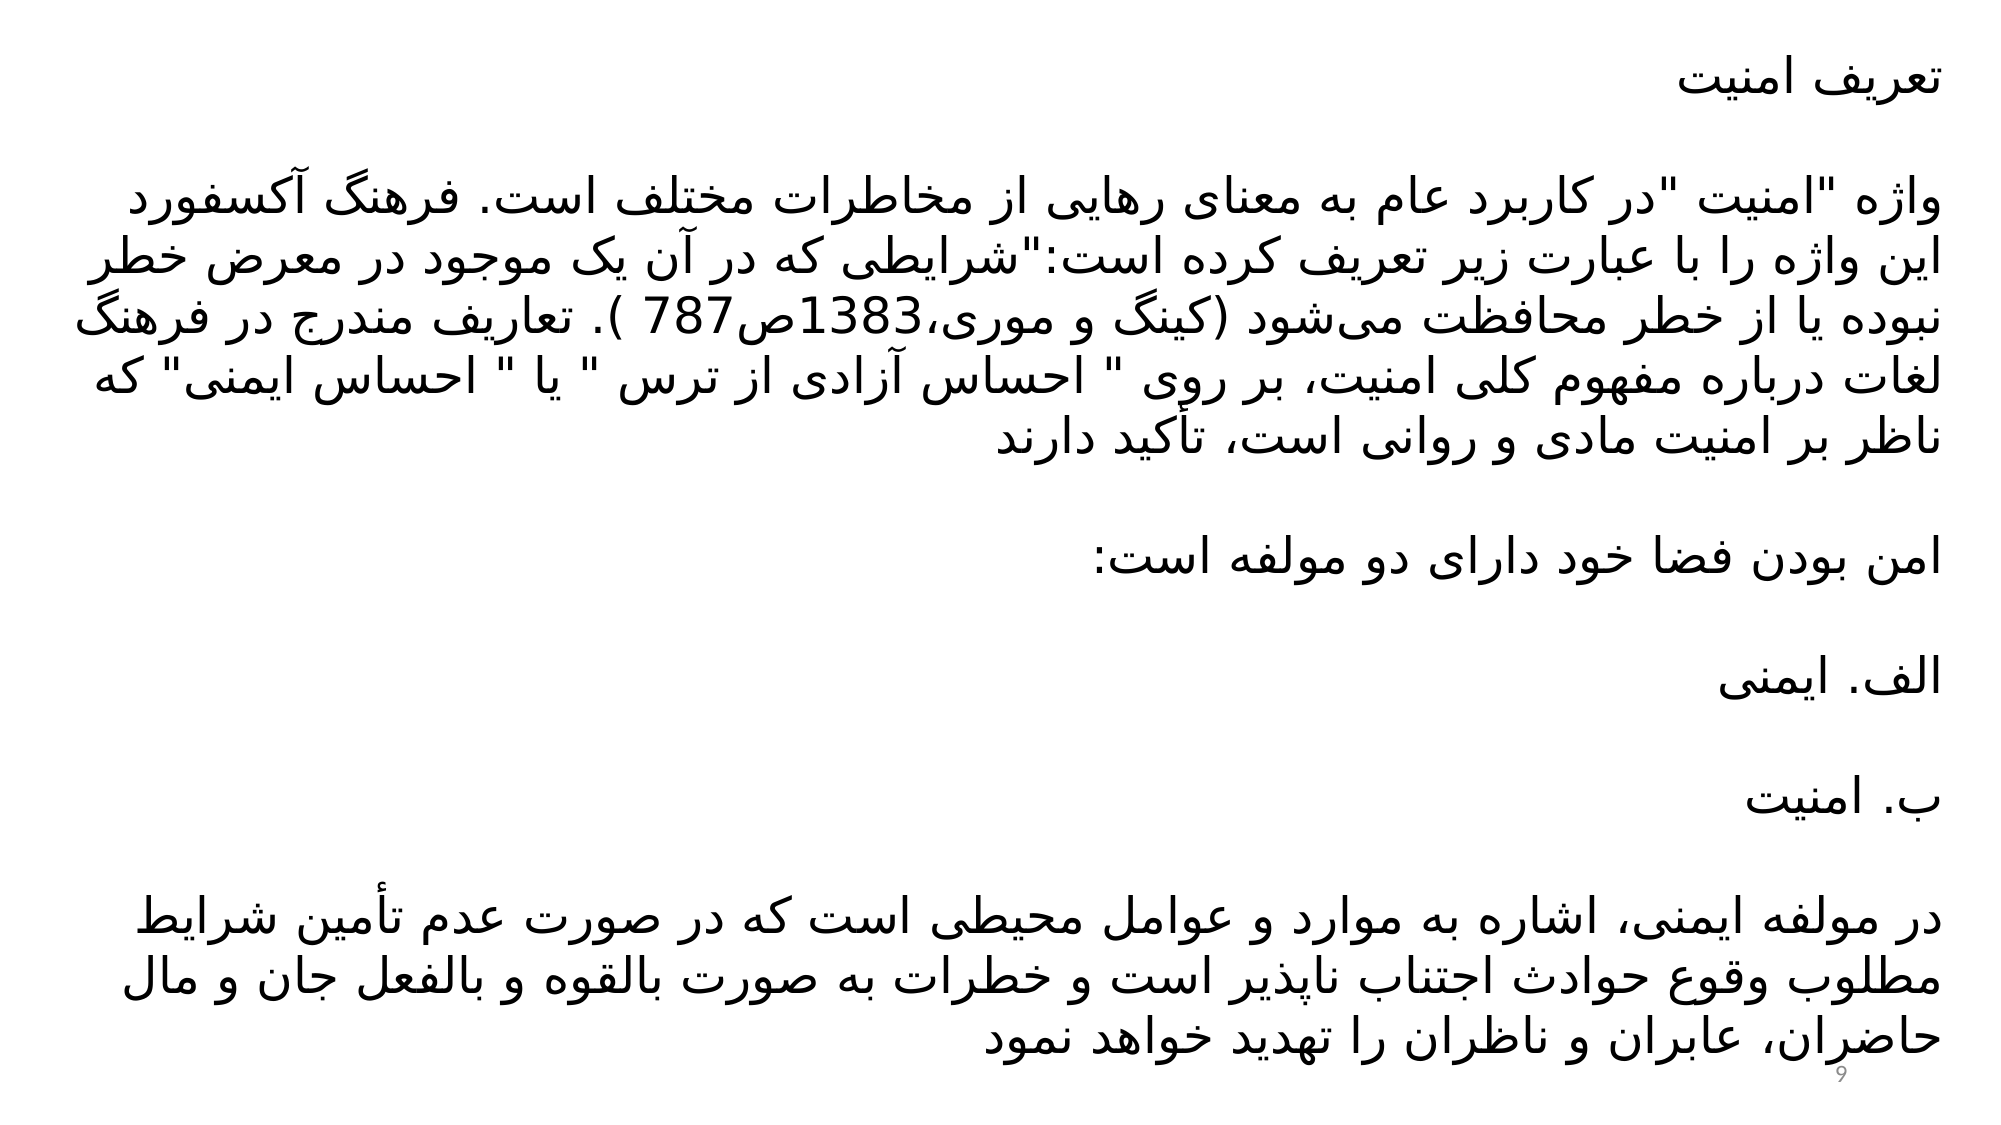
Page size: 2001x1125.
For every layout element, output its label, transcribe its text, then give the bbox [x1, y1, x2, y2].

text_box تعریف امنیت واژه "امنیت "در کاربرد عام به معنای رهایی از مخاطرات مختلف است. فرهنگ آکسفورد این واژه را با عبارت زیر تعریف کرده است:"شرایطی که در آن یک موجود در معرض خطر نبوده یا از خطر محافظت می‌شود (کینگ و موری،1383ص787 ). تعاریف مندرج در فرهنگ لغات درباره مفهوم کلی امنیت، بر روی " احساس آزادی از ترس " یا " احساس ایمنی" که ناظر بر امنیت مادی و روانی است، تأکید دارند امن بودن فضا خود دارای دو مولفه است: الف. ایمنی ب. امنیت در مولفه ایمنی، اشاره به موارد و عوامل محیطی است که در صورت عدم تأمین شرایط مطلوب وقوع حوادث اجتناب ناپذیر است و خطرات به صورت بالقوه و بالفعل جان و مال حاضران، عابران و ناظران را تهدید خواهد نمود [38, 35, 1959, 1071]
slide_number 9 [1412, 1071, 1863, 1103]
